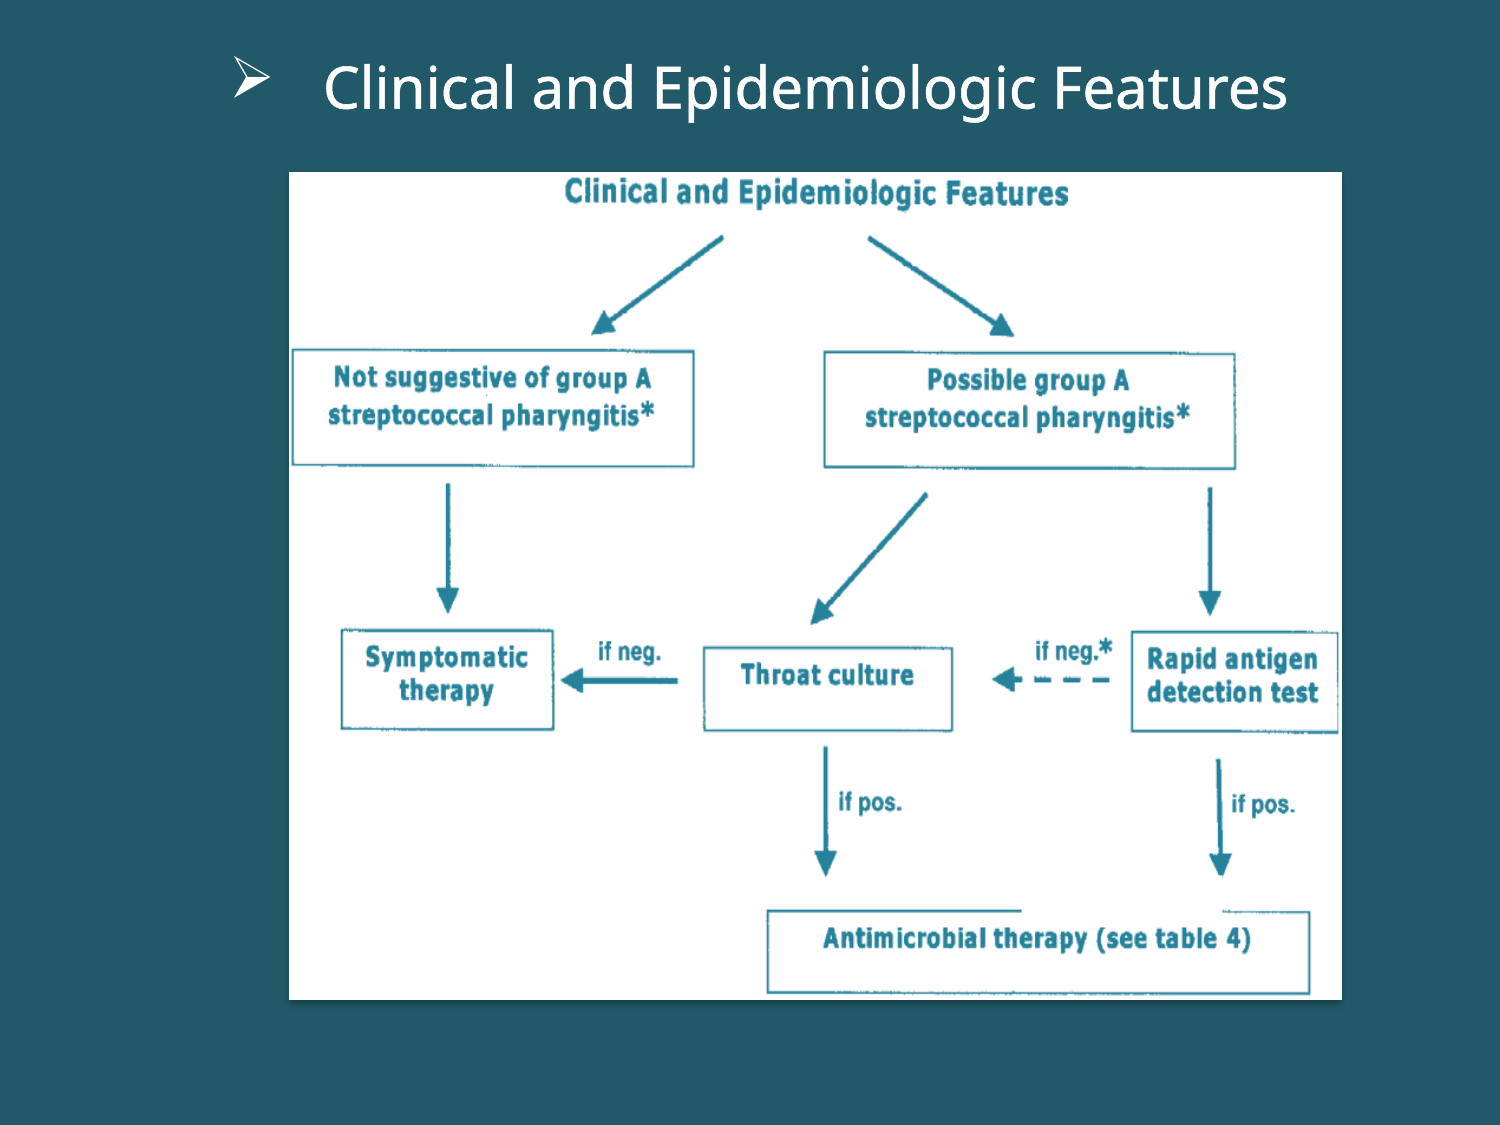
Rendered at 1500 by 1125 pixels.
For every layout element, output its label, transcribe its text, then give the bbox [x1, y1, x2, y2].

picture [288, 172, 1342, 1000]
text_box Clinical and Epidemiologic Features [17, 42, 1500, 128]
